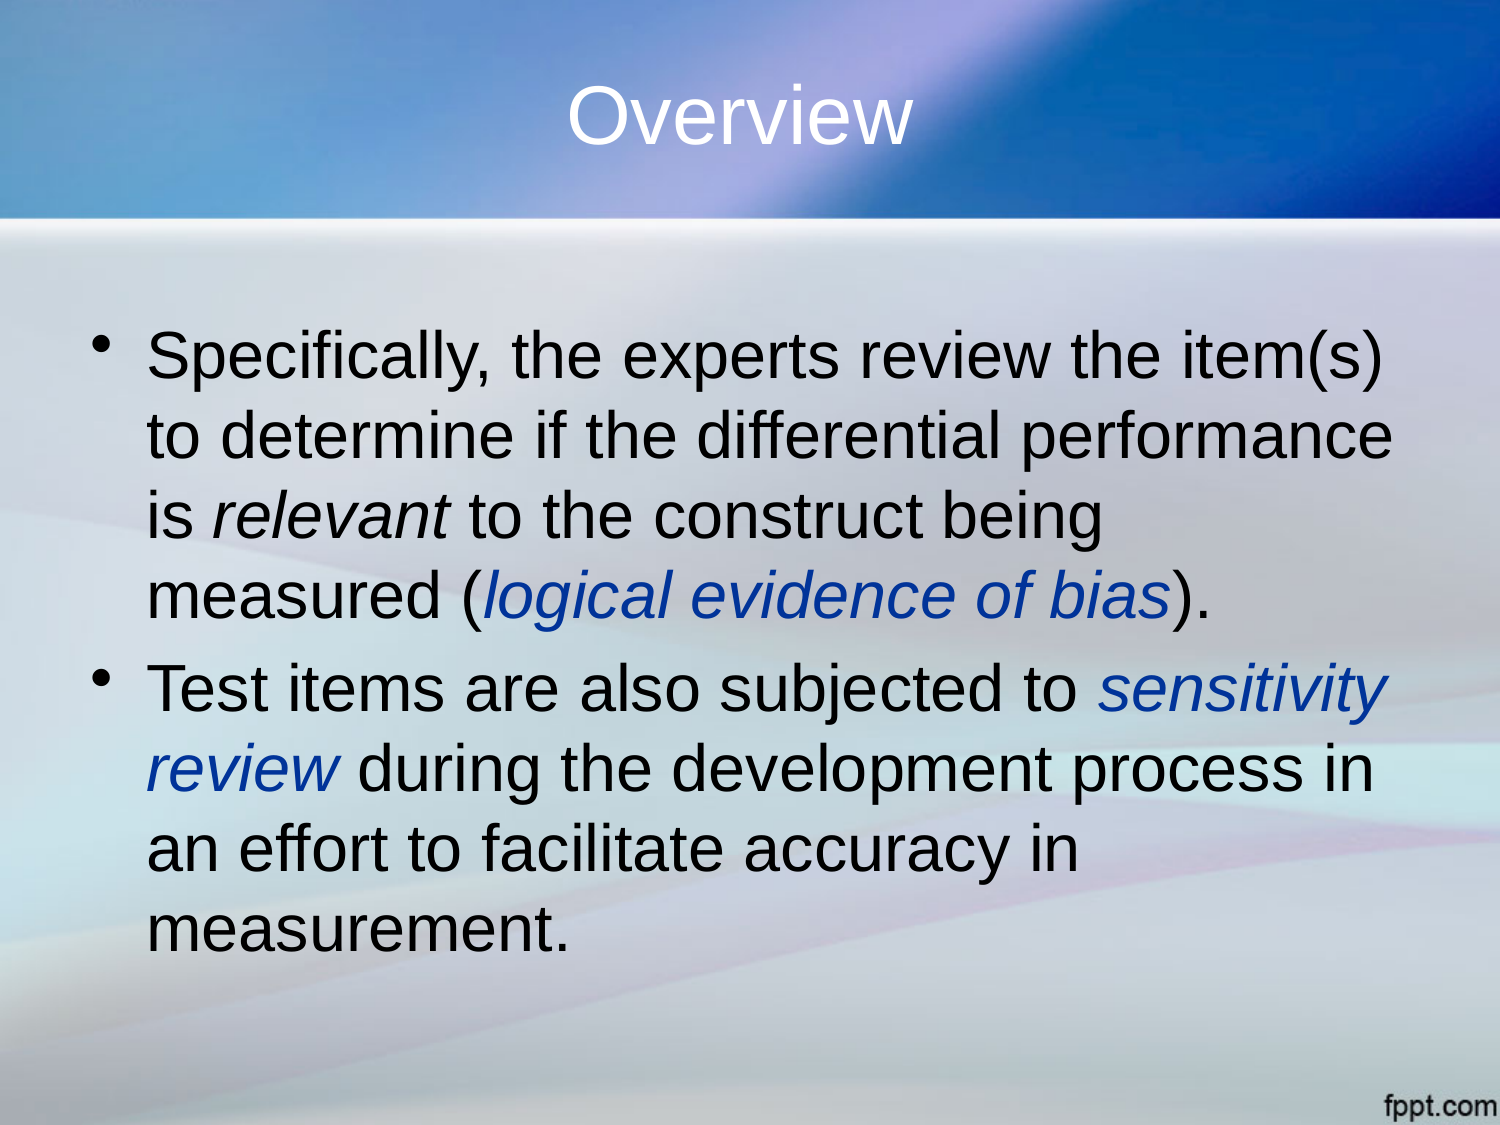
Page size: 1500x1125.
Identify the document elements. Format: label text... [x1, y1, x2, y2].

title Overview [64, 31, 1415, 192]
picture [0, 0, 1500, 1125]
list Specifically, the experts review the item(s) to determine if the differential performance is relevant to the construct being measured (logical evidence of bias). Test items are also subjected to sensitivity review during the development process in an effort to facilitate accuracy in measurement. [75, 304, 1425, 1047]
